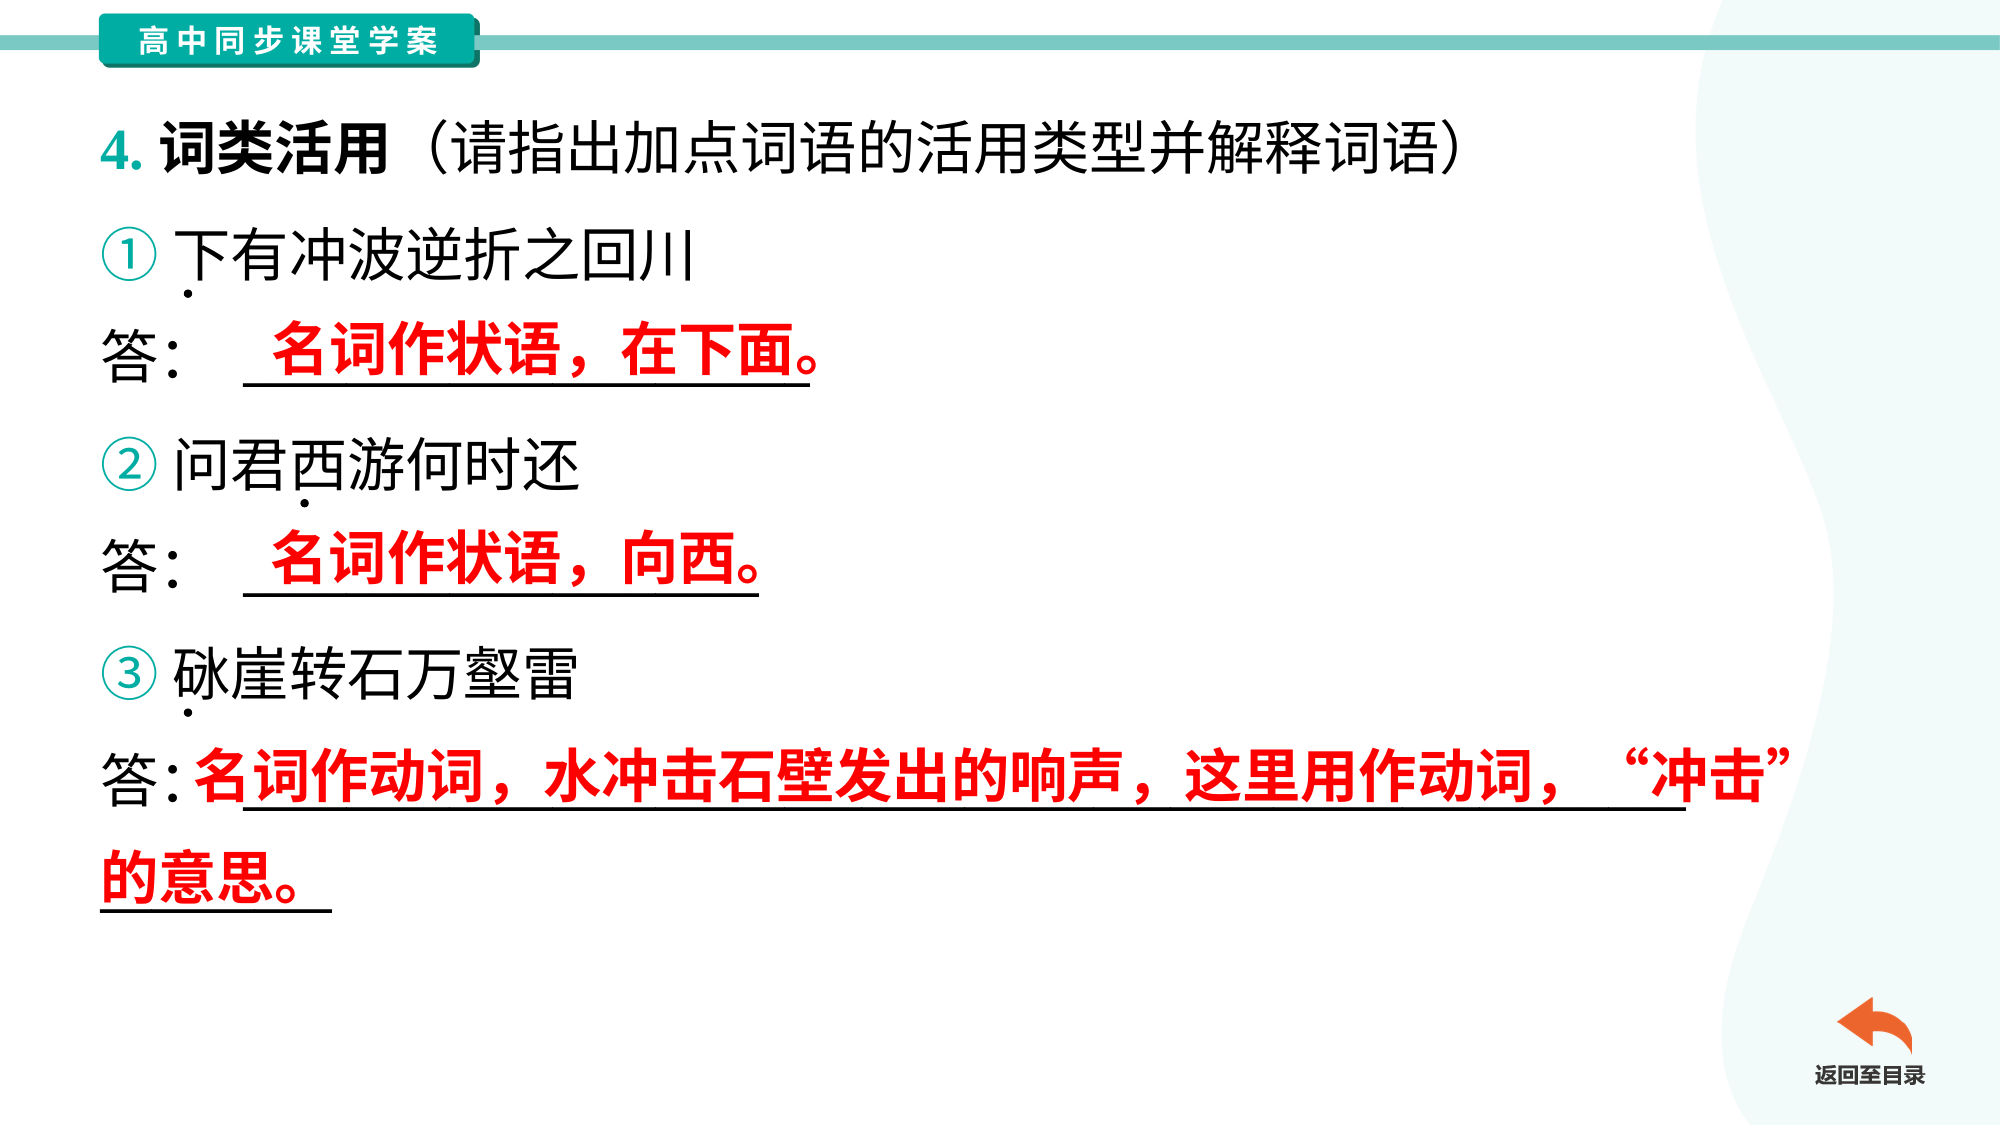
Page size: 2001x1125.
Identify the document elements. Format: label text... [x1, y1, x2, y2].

text_box [183, 289, 193, 298]
text_box ①下有冲波逆折之回川 答： ______________________ [100, 182, 1899, 380]
text_box 名词作动词，水冲击石壁发出的响声，这里用作动词，“冲击” 的意思。 [100, 702, 1899, 900]
text_box ③砯崖转石万壑雷 答： ________________________________________________________ _________ [100, 601, 1899, 702]
text_box [300, 499, 309, 508]
text_box ②问君西游何时还 答： ____________________ [100, 391, 1899, 589]
text_box 名词作状语，在下面。 [248, 280, 877, 371]
text_box 名词作状语，向西。 [247, 489, 818, 581]
text_box ③砯崖转石万壑雷 答： ________________________________________________________ _________ [100, 900, 1899, 905]
text_box 4.词类活用（请指出加点词语的活用类型并解释词语） [100, 76, 1899, 170]
text_box [183, 708, 193, 717]
picture [0, 0, 2000, 1125]
